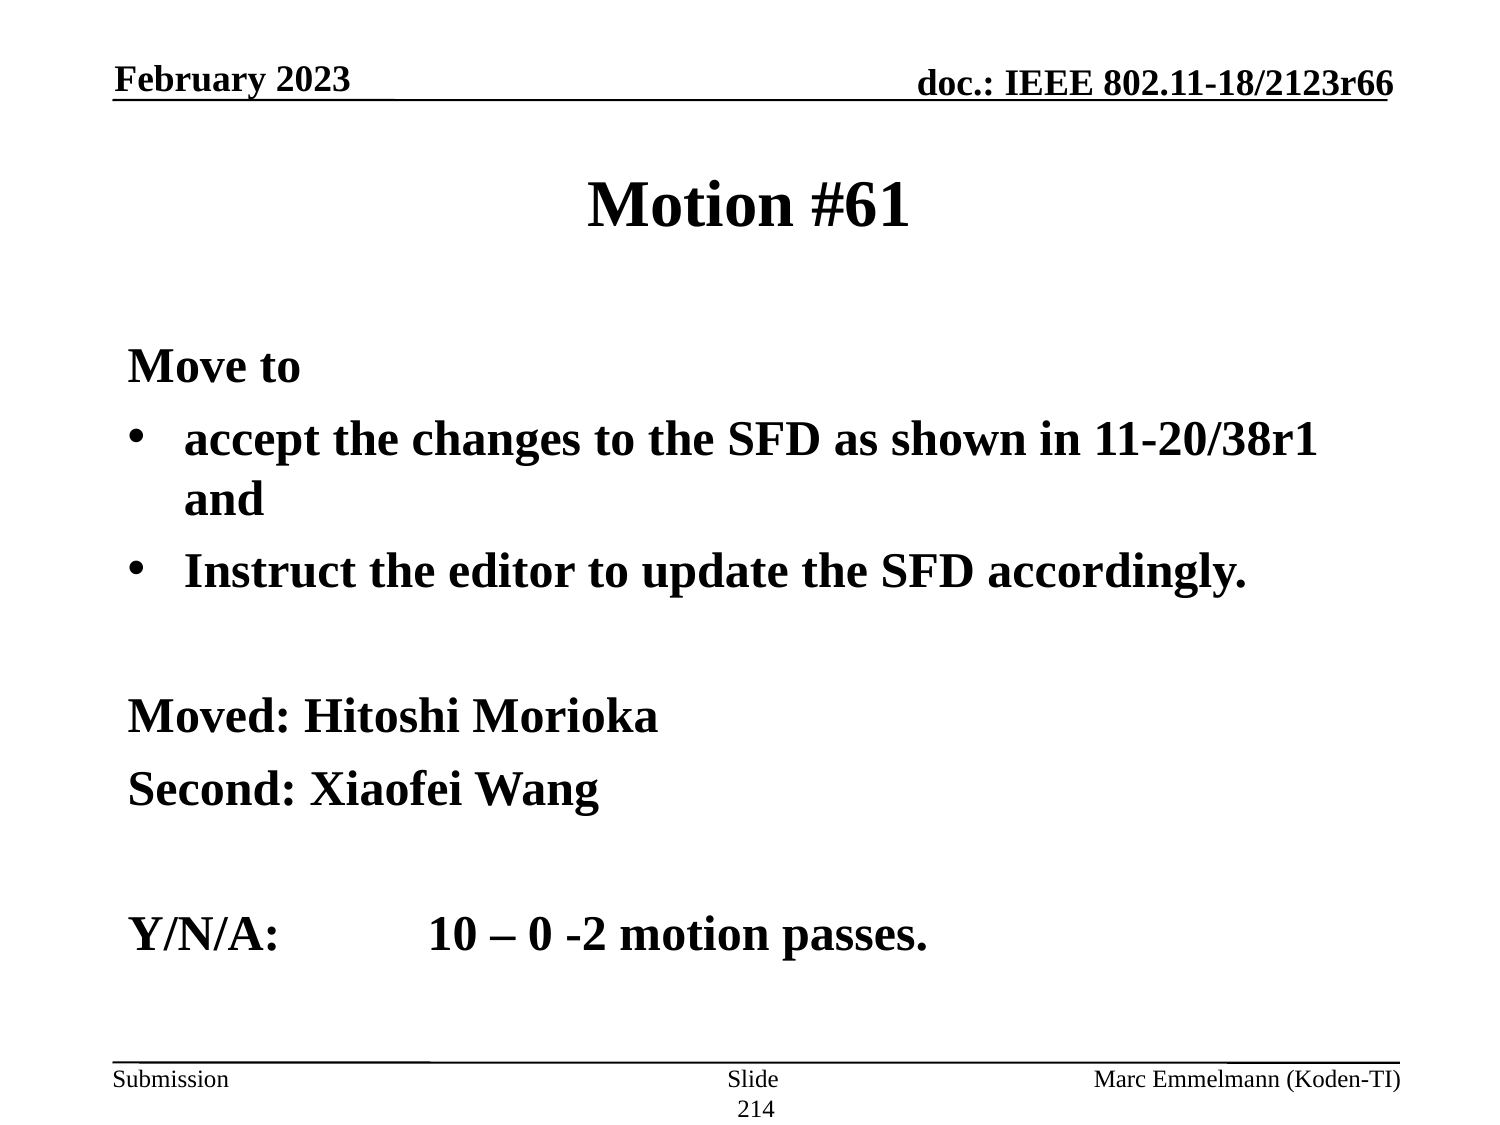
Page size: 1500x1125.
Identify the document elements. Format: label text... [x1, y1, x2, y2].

footer Marc Emmelmann (Koden-TI) [878, 1061, 1402, 1093]
title Motion #61 [112, 112, 1388, 288]
list Move to accept the changes to the SFD as shown in 11-20/38r1 and Instruct the editor to update the SFD accordingly. Moved: Hitoshi Morioka Second: Xiaofei Wang Y/N/A: 10 – 0 -2 motion passes. [112, 324, 1388, 1000]
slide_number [114, 54, 423, 100]
slide_number Slide 214 [712, 1061, 800, 1123]
